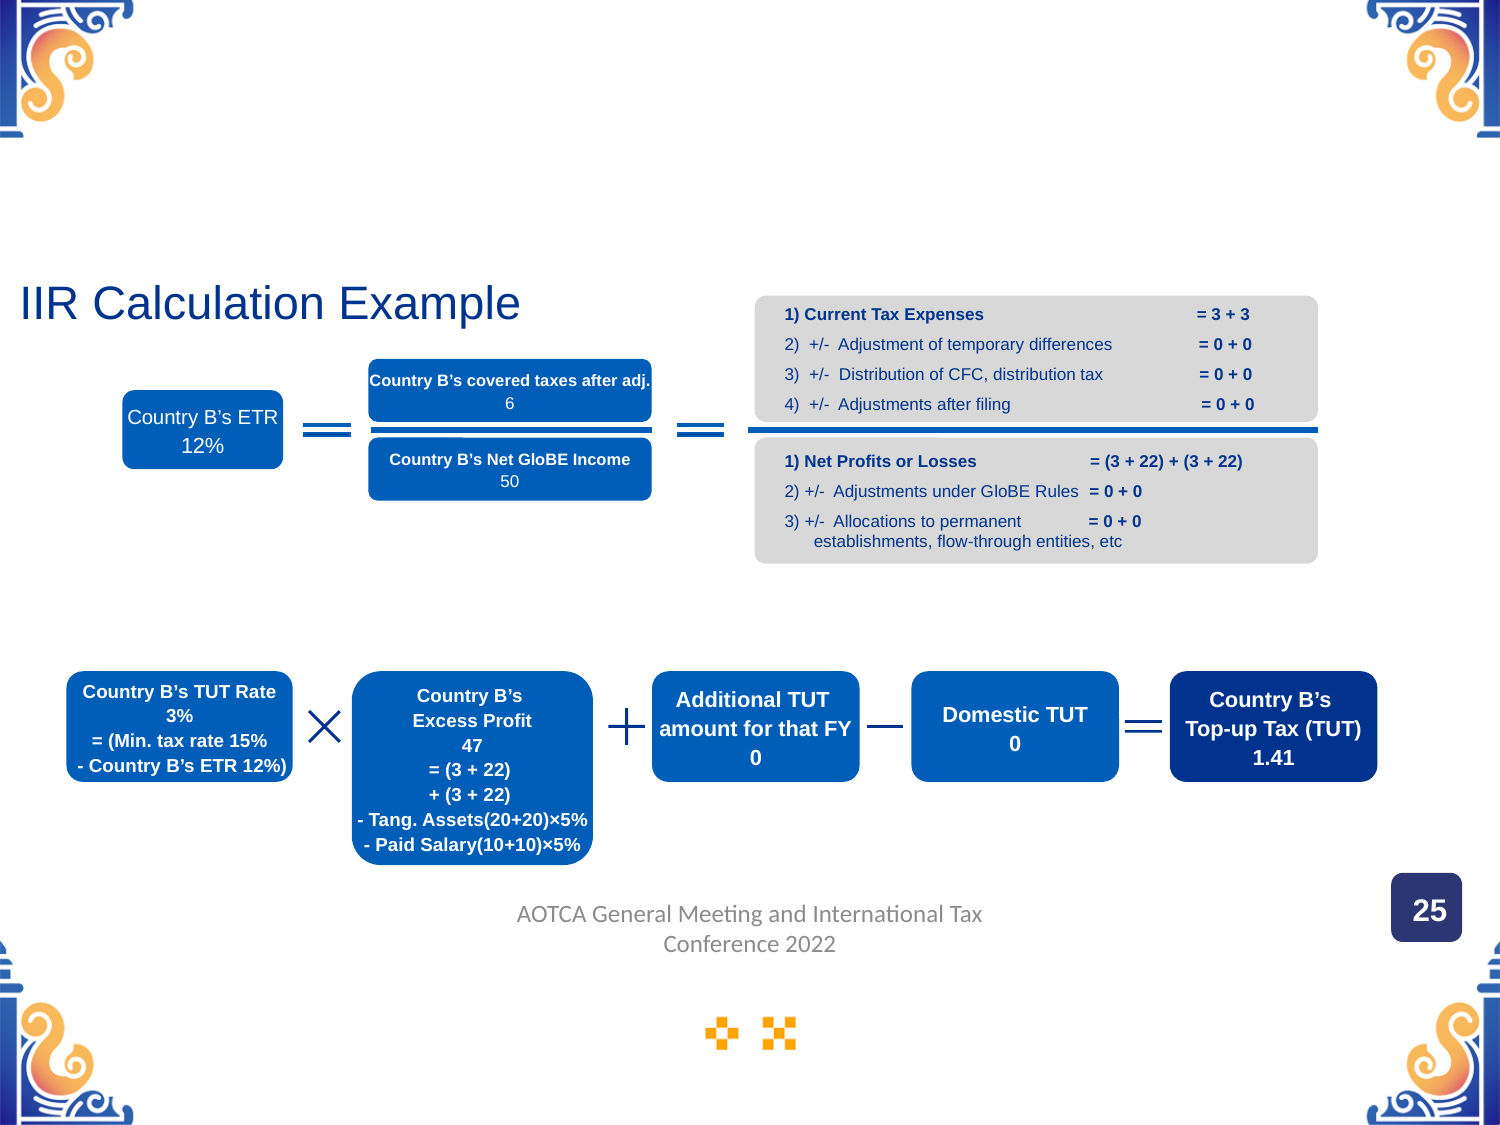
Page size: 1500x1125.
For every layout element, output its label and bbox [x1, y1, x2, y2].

text_box [122, 295, 1318, 564]
picture [0, 0, 1500, 1125]
